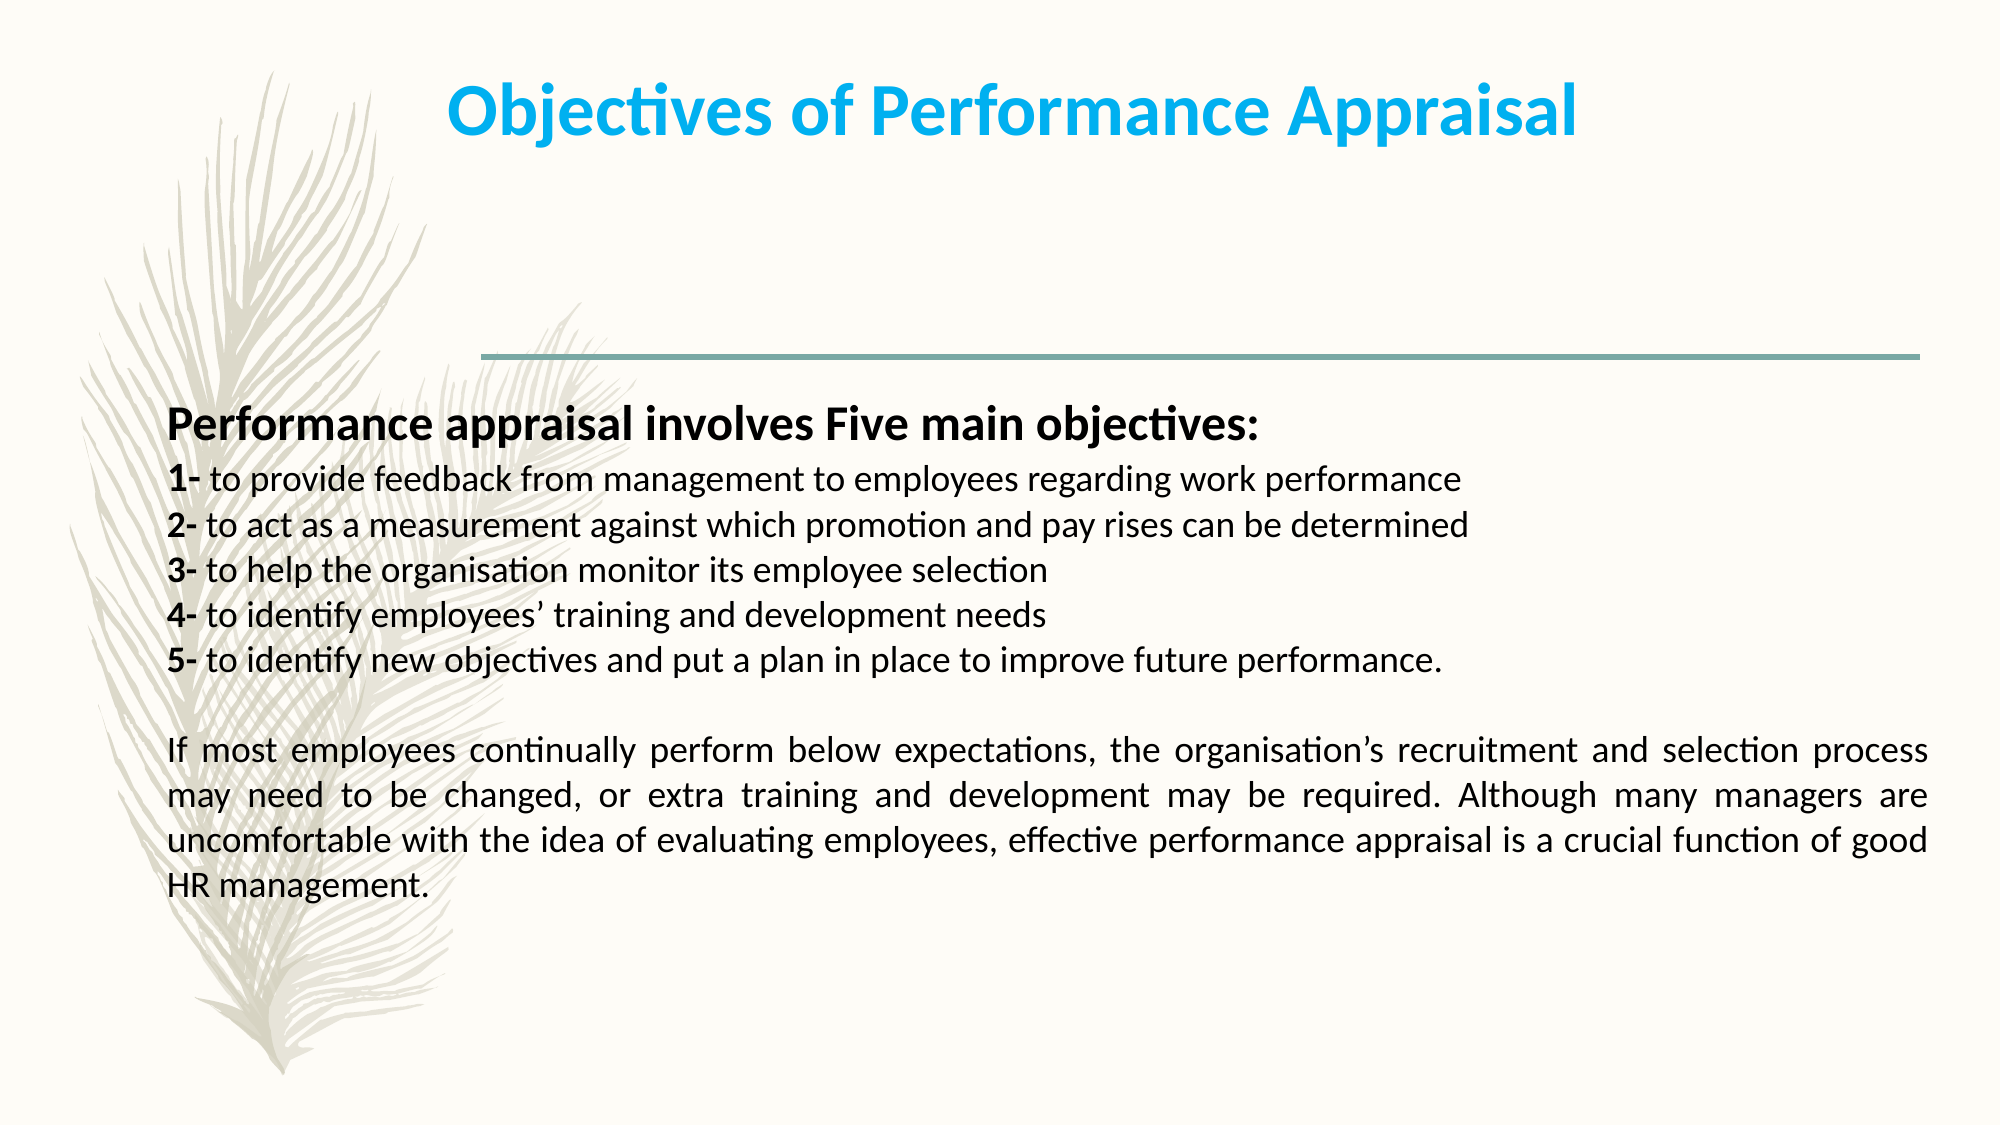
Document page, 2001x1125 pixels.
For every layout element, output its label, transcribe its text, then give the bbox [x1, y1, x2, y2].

text_box Objectives of Performance Appraisal [71, 52, 1957, 158]
text_box Performance appraisal involves Five main objectives: 1- to provide feedback from management to employees regarding work performance 2- to act as a measurement against which promotion and pay rises can be determined 3- to help the organisation monitor its employee selection 4- to identify employees’ training and development needs 5- to identify new objectives and put a plan in place to improve future performance. If most employees continually perform below expectations, the organisation’s recruitment and selection process may need to be changed, or extra training and development may be required. Although many managers are uncomfortable with the idea of evaluating employees, effective performance appraisal is a crucial function of good HR management. [152, 382, 1946, 913]
